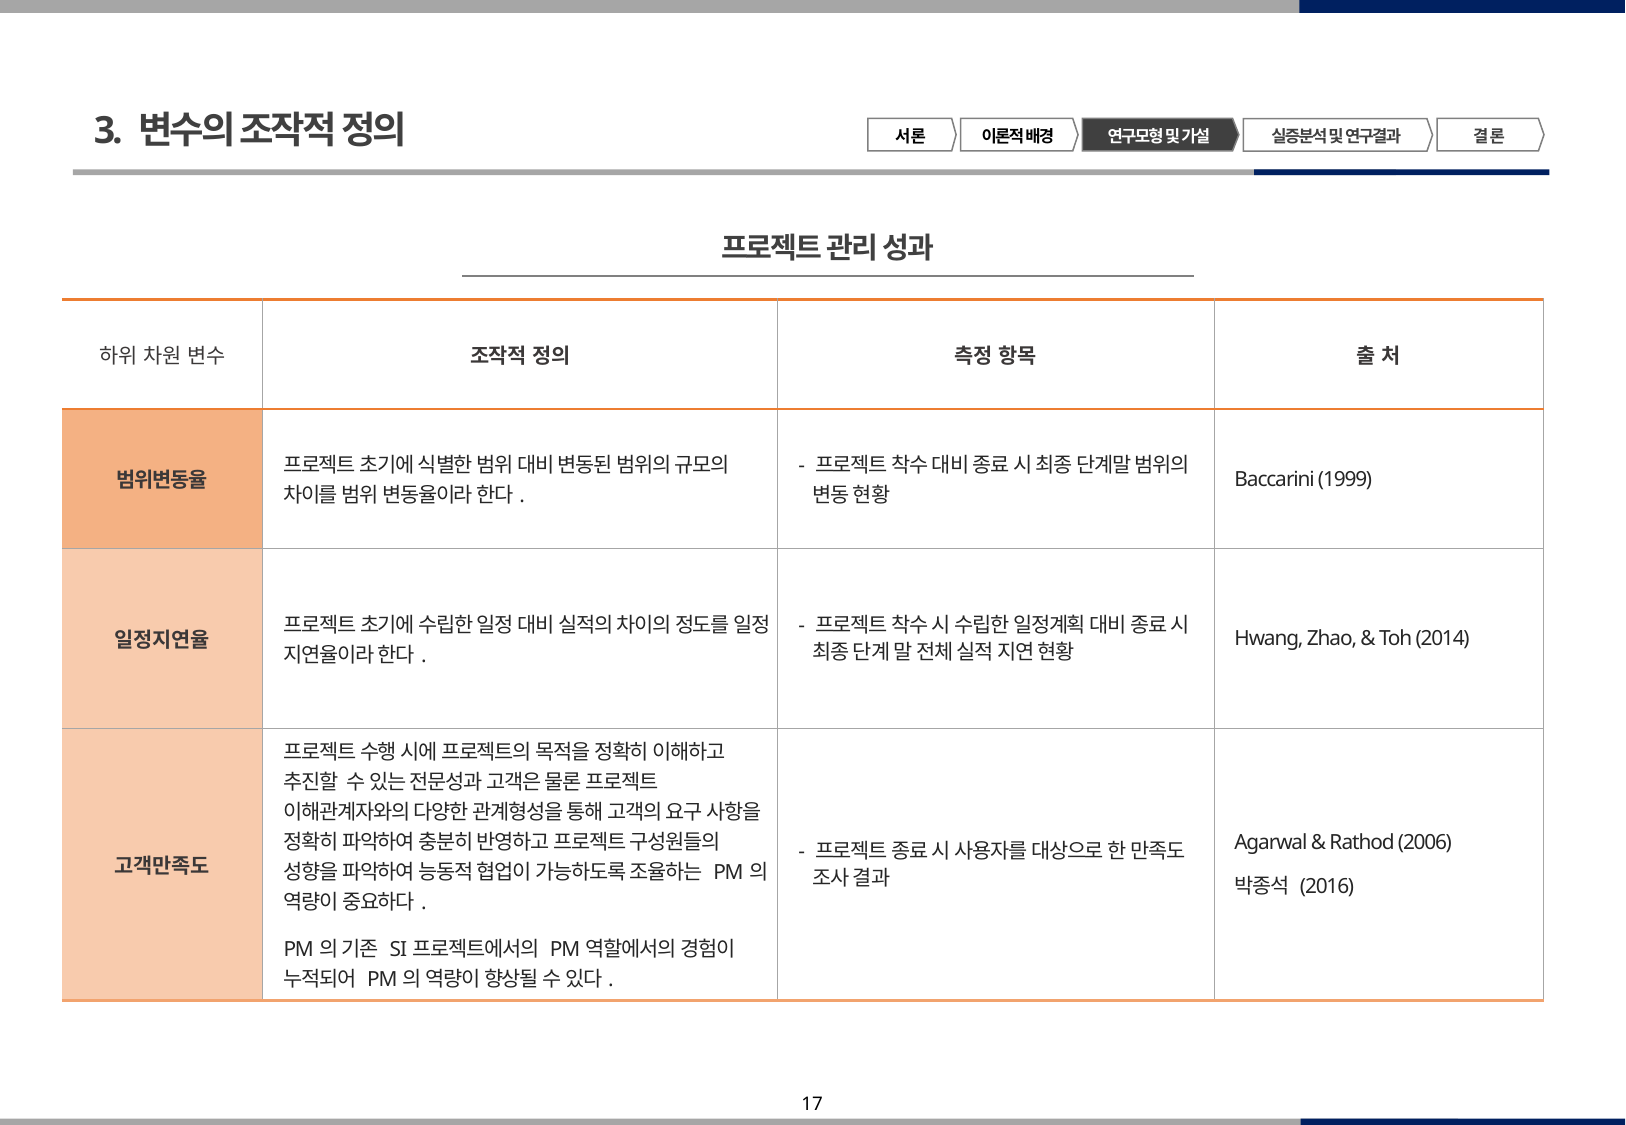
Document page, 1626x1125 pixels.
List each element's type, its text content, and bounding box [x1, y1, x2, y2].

table_cell 프로젝트 초기에 수립한 일정 대비 실적의 차이의 정도를 일정 지연율이라 한다. [263, 549, 777, 728]
table_cell Baccarini (1999) [1215, 410, 1543, 548]
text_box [867, 118, 1544, 152]
table_header 출 처 [1215, 301, 1543, 408]
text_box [462, 217, 1194, 277]
table_cell 범위변동율 [62, 410, 262, 548]
table_header 조작적 정의 [263, 301, 777, 408]
table_cell - 프로젝트 종료 시 사용자를 대상으로 한 만족도 조사 결과 [778, 729, 1214, 999]
table_cell 프로젝트 초기에 식별한 범위 대비 변동된 범위의 규모의 차이를 범위 변동율이라 한다. [263, 410, 777, 548]
table_cell 일정지연율 [62, 549, 262, 728]
table_cell 프로젝트 수행 시에 프로젝트의 목적을 정확히 이해하고 추진할 수 있는 전문성과 고객은 물론 프로젝트 이해관계자와의 다양한 관계형성을 통해 고객의 요구 사항을 정확히 파악하여 충분히 반영하고 프로젝트 구성원들의 성향을 파악하여 능동적 협업이 가능하도록 조율하는 PM의 역량이 중요하다. PM의 기존 SI프로젝트에서의 PM역할에서의 경험이 누적되어 PM의 역량이 향상될 수 있다. [263, 729, 777, 999]
table_cell Agarwal & Rathod (2006) 박종석 (2016) [1215, 729, 1543, 999]
table_cell Hwang, Zhao, & Toh (2014) [1215, 549, 1543, 728]
table_cell - 프로젝트 착수 대비 종료 시 최종 단계말 범위의 변동 현황 [778, 410, 1214, 548]
text_box 3. 변수의 조작적 정의 [78, 98, 1544, 159]
table_cell - 프로젝트 착수 시 수립한 일정계획 대비 종료 시 최종 단계 말 전체 실적 지연 현황 [778, 549, 1214, 728]
table_header 측정 항목 [778, 301, 1214, 408]
table_cell 고객만족도 [62, 729, 262, 999]
table_header 하위 차원 변수 [62, 301, 262, 408]
